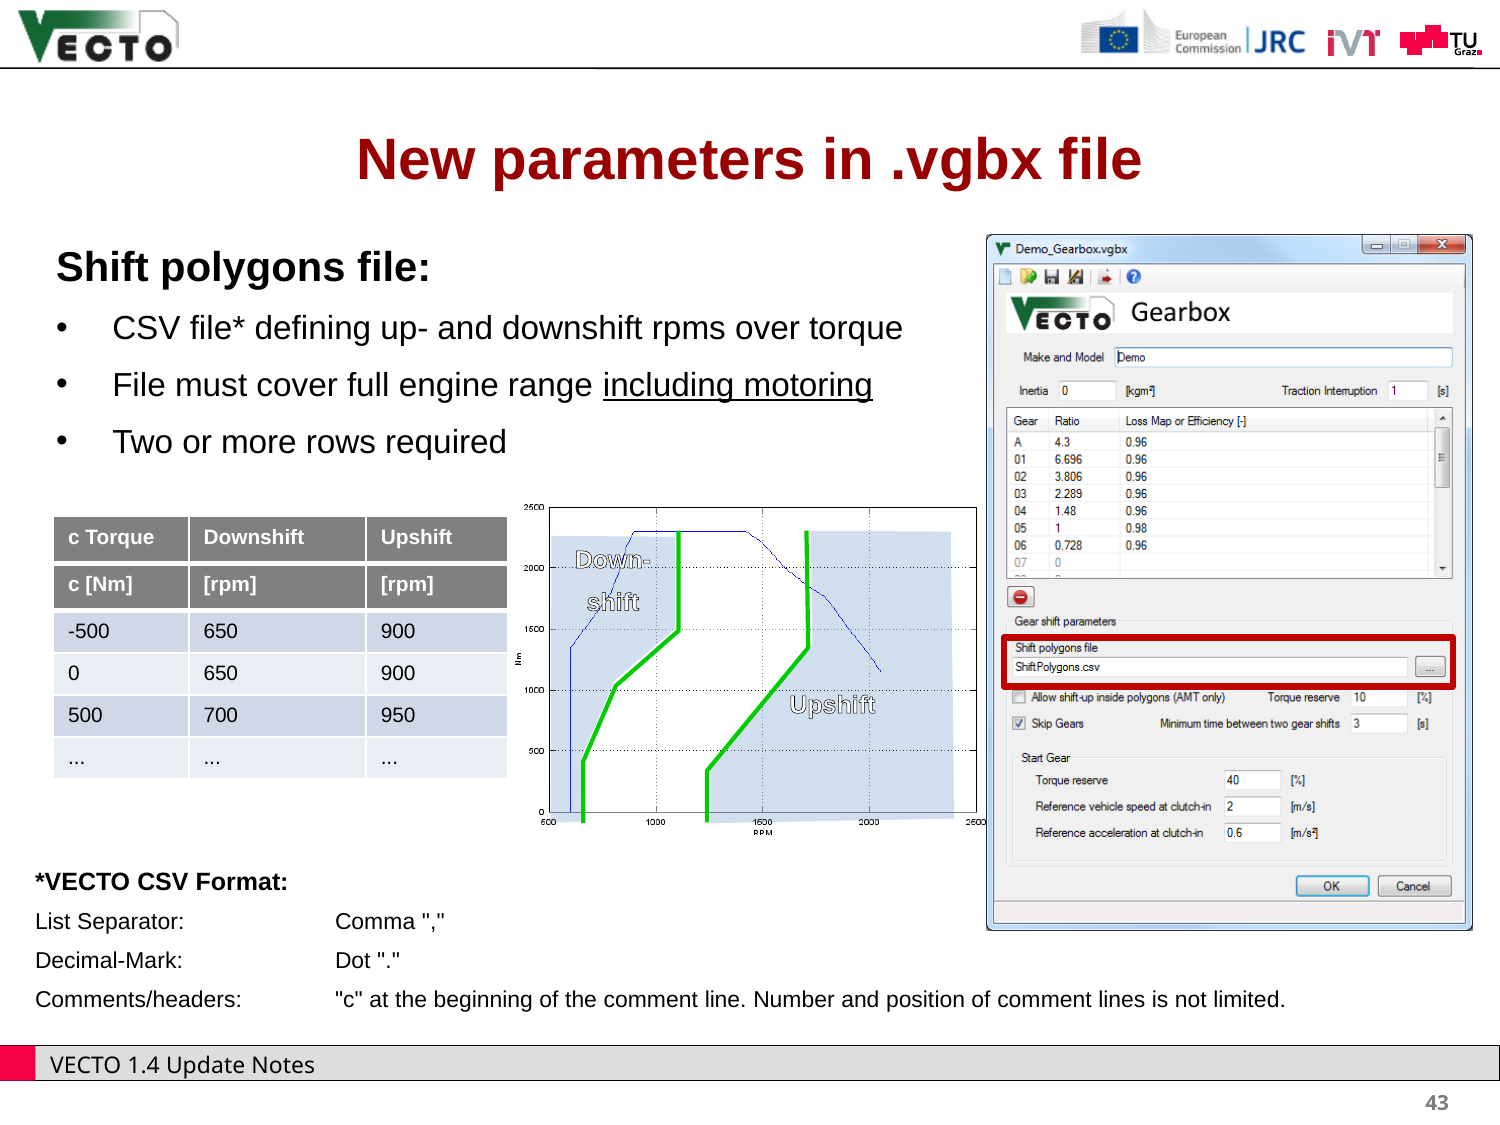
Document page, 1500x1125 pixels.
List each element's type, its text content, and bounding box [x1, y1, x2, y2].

table_cell c [Nm] [54, 566, 188, 608]
table_cell 650 [190, 654, 365, 694]
table_cell [rpm] [367, 566, 502, 608]
table_cell 950 [367, 696, 502, 736]
title New parameters in .vgbx file [0, 127, 1500, 185]
table_cell [rpm] [190, 566, 365, 608]
table_cell 900 [367, 613, 502, 652]
table_cell 0 [54, 654, 188, 694]
table_cell 700 [190, 696, 365, 736]
table_cell ... [54, 738, 188, 778]
table_header c Torque [54, 517, 188, 561]
table_header Upshift [367, 517, 502, 561]
picture [1080, 7, 1306, 54]
table_cell -500 [54, 613, 188, 652]
table_cell 650 [190, 613, 365, 652]
text_box *VECTO CSV Format: List Separator: Comma "," Decimal-Mark: Dot "." Comments/headers: "c" at the beginning of the comment line. Number and position of comment lines is not limited. [20, 857, 1302, 1020]
picture [1328, 30, 1380, 56]
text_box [507, 492, 980, 835]
picture [985, 234, 1473, 931]
table_header Downshift [190, 517, 365, 561]
picture [17, 9, 179, 65]
table_cell ... [367, 738, 502, 778]
table_cell 500 [54, 696, 188, 736]
table_cell ... [190, 738, 365, 778]
table_cell 900 [367, 654, 502, 694]
text_box Shift polygons file: CSV file* defining up- and downshift rpms over torque File must cover full engine range including motoring Two or more rows required [41, 232, 975, 524]
